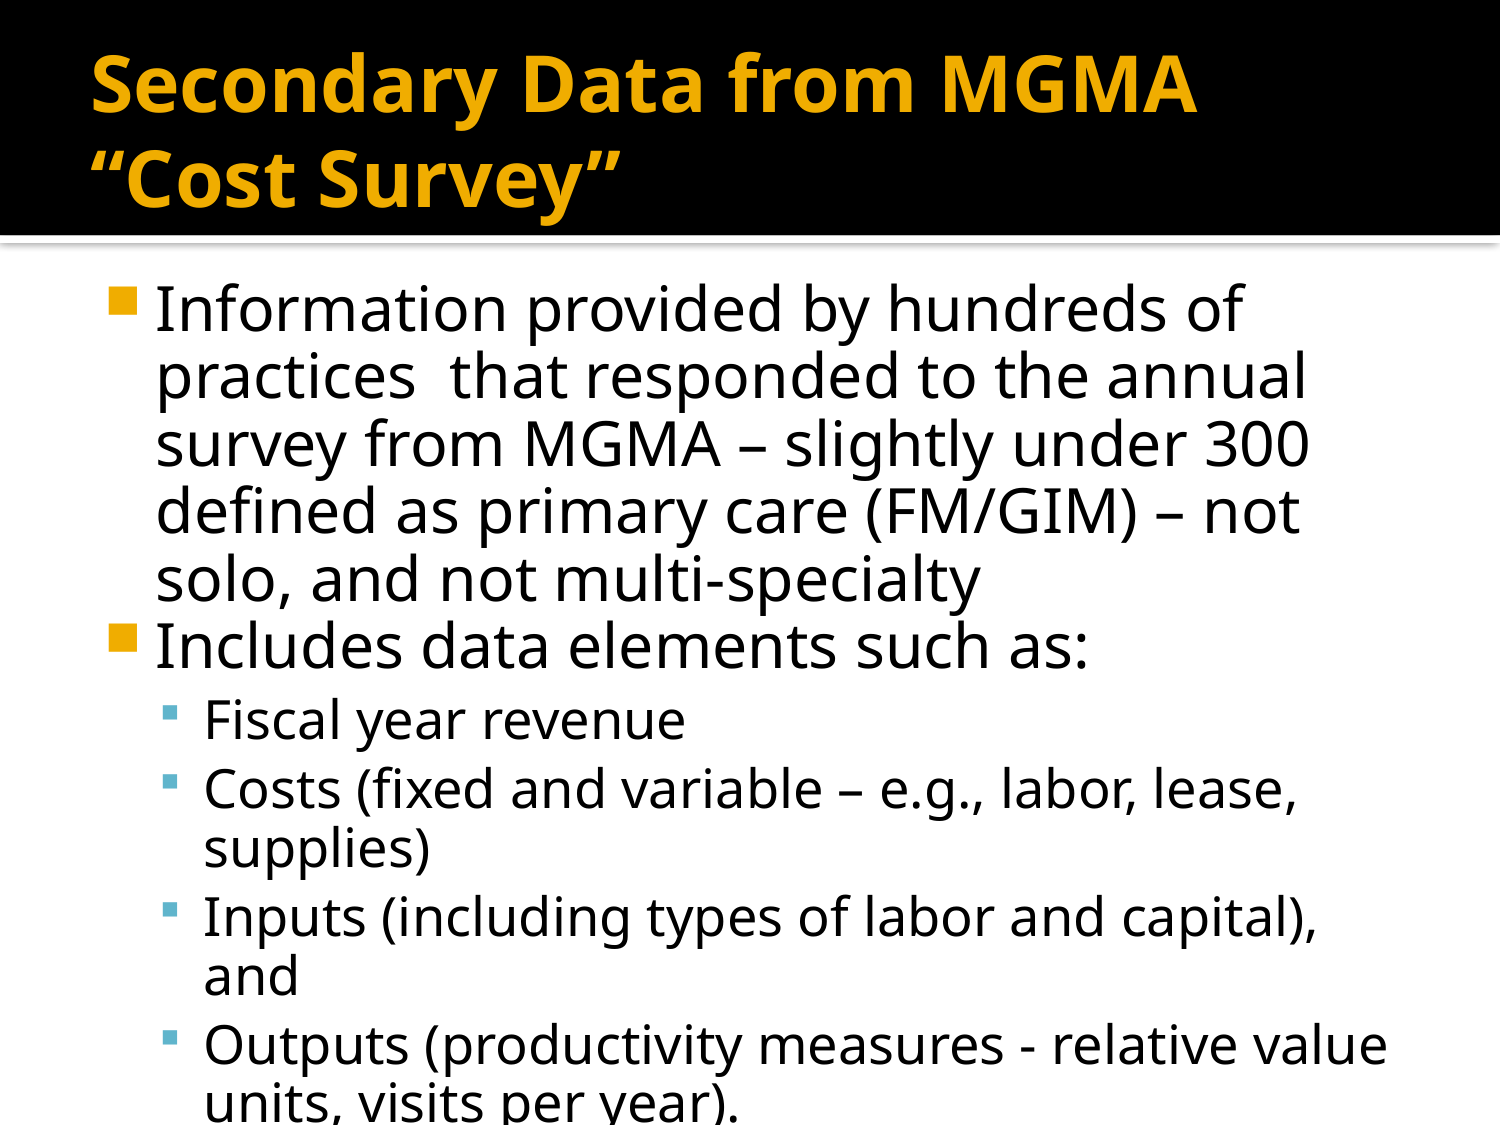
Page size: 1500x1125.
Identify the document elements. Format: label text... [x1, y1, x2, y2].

title Secondary Data from MGMA “Cost Survey” [75, 25, 1425, 231]
list Information provided by hundreds of practices that responded to the annual survey from MGMA – slightly under 300 defined as primary care (FM/GIM) – not solo, and not multi-specialty Includes data elements such as: Fiscal year revenue Costs (fixed and variable – e.g., labor, lease, supplies) Inputs (including types of labor and capital), and Outputs (productivity measures - relative value units, visits per year). [74, 262, 1426, 1076]
